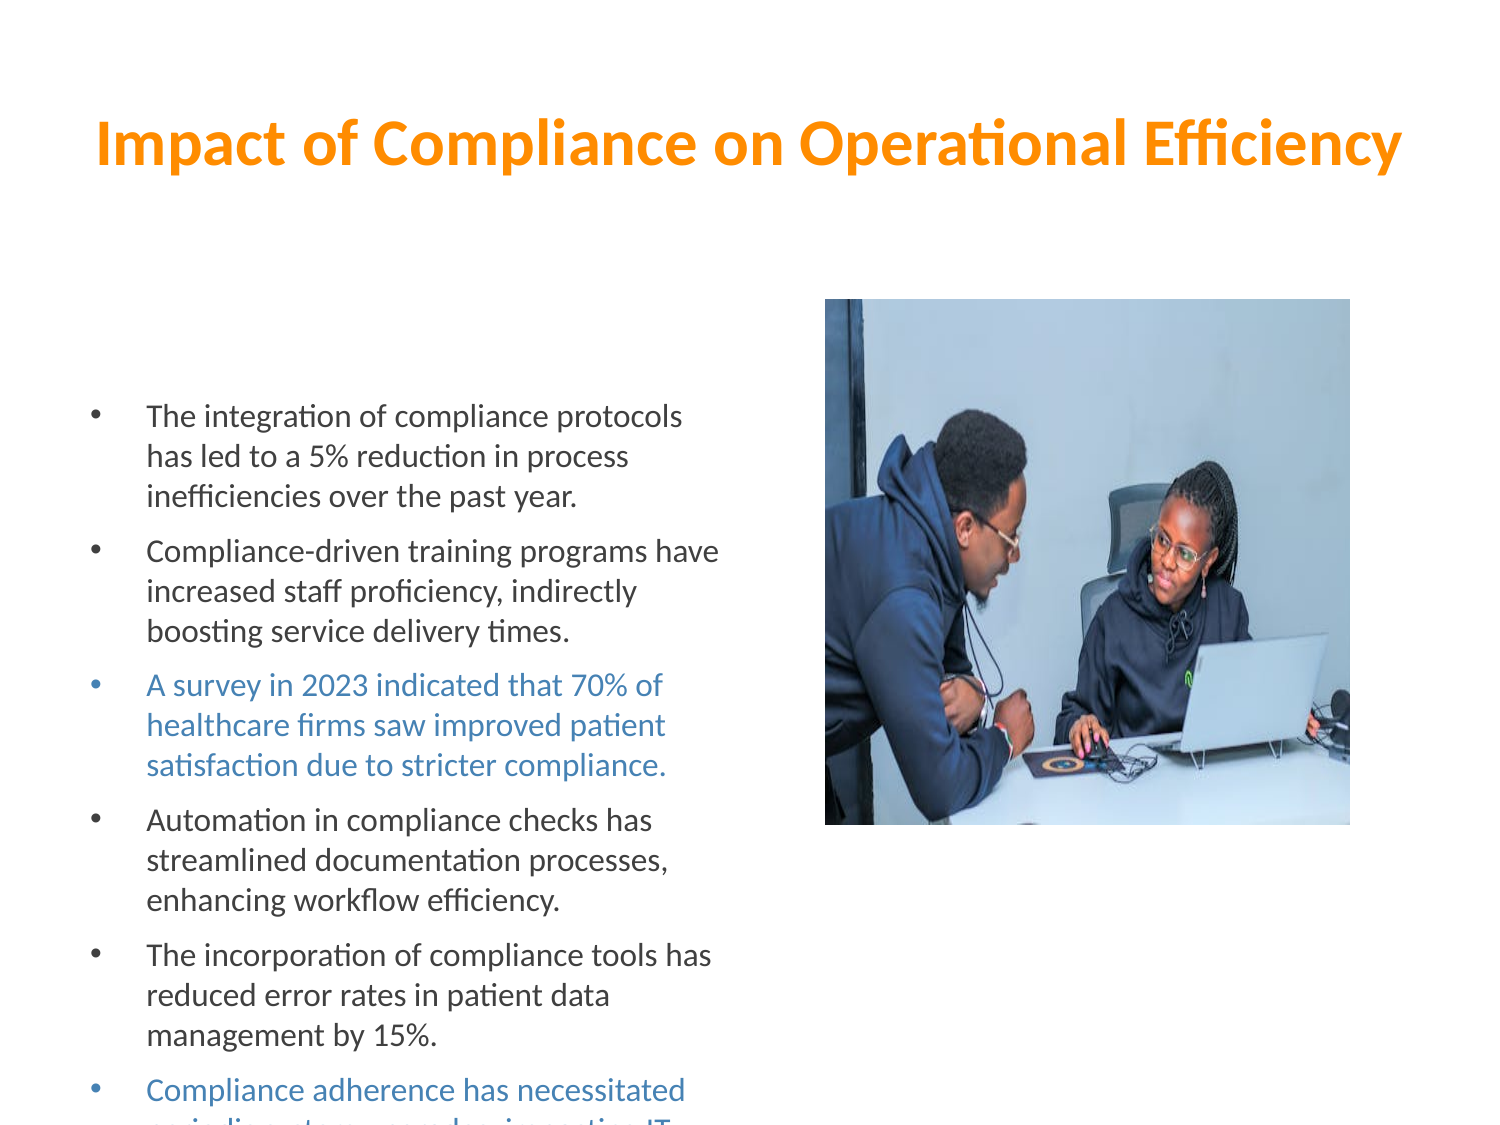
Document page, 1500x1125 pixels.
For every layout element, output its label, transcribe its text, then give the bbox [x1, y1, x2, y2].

list The integration of compliance protocols has led to a 5% reduction in process inefficiencies over the past year. Compliance-driven training programs have increased staff proficiency, indirectly boosting service delivery times. A survey in 2023 indicated that 70% of healthcare firms saw improved patient satisfaction due to stricter compliance. Automation in compliance checks has streamlined documentation processes, enhancing workflow efficiency. The incorporation of compliance tools has reduced error rates in patient data management by 15%. Compliance adherence has necessitated periodic system upgrades, impacting IT department workloads. Operational audits have noted improved alignment with industry best practices, enhancing overall service quality. [75, 299, 750, 900]
picture [824, 299, 1351, 826]
title Impact of Compliance on Operational Efficiency [75, 45, 1425, 233]
